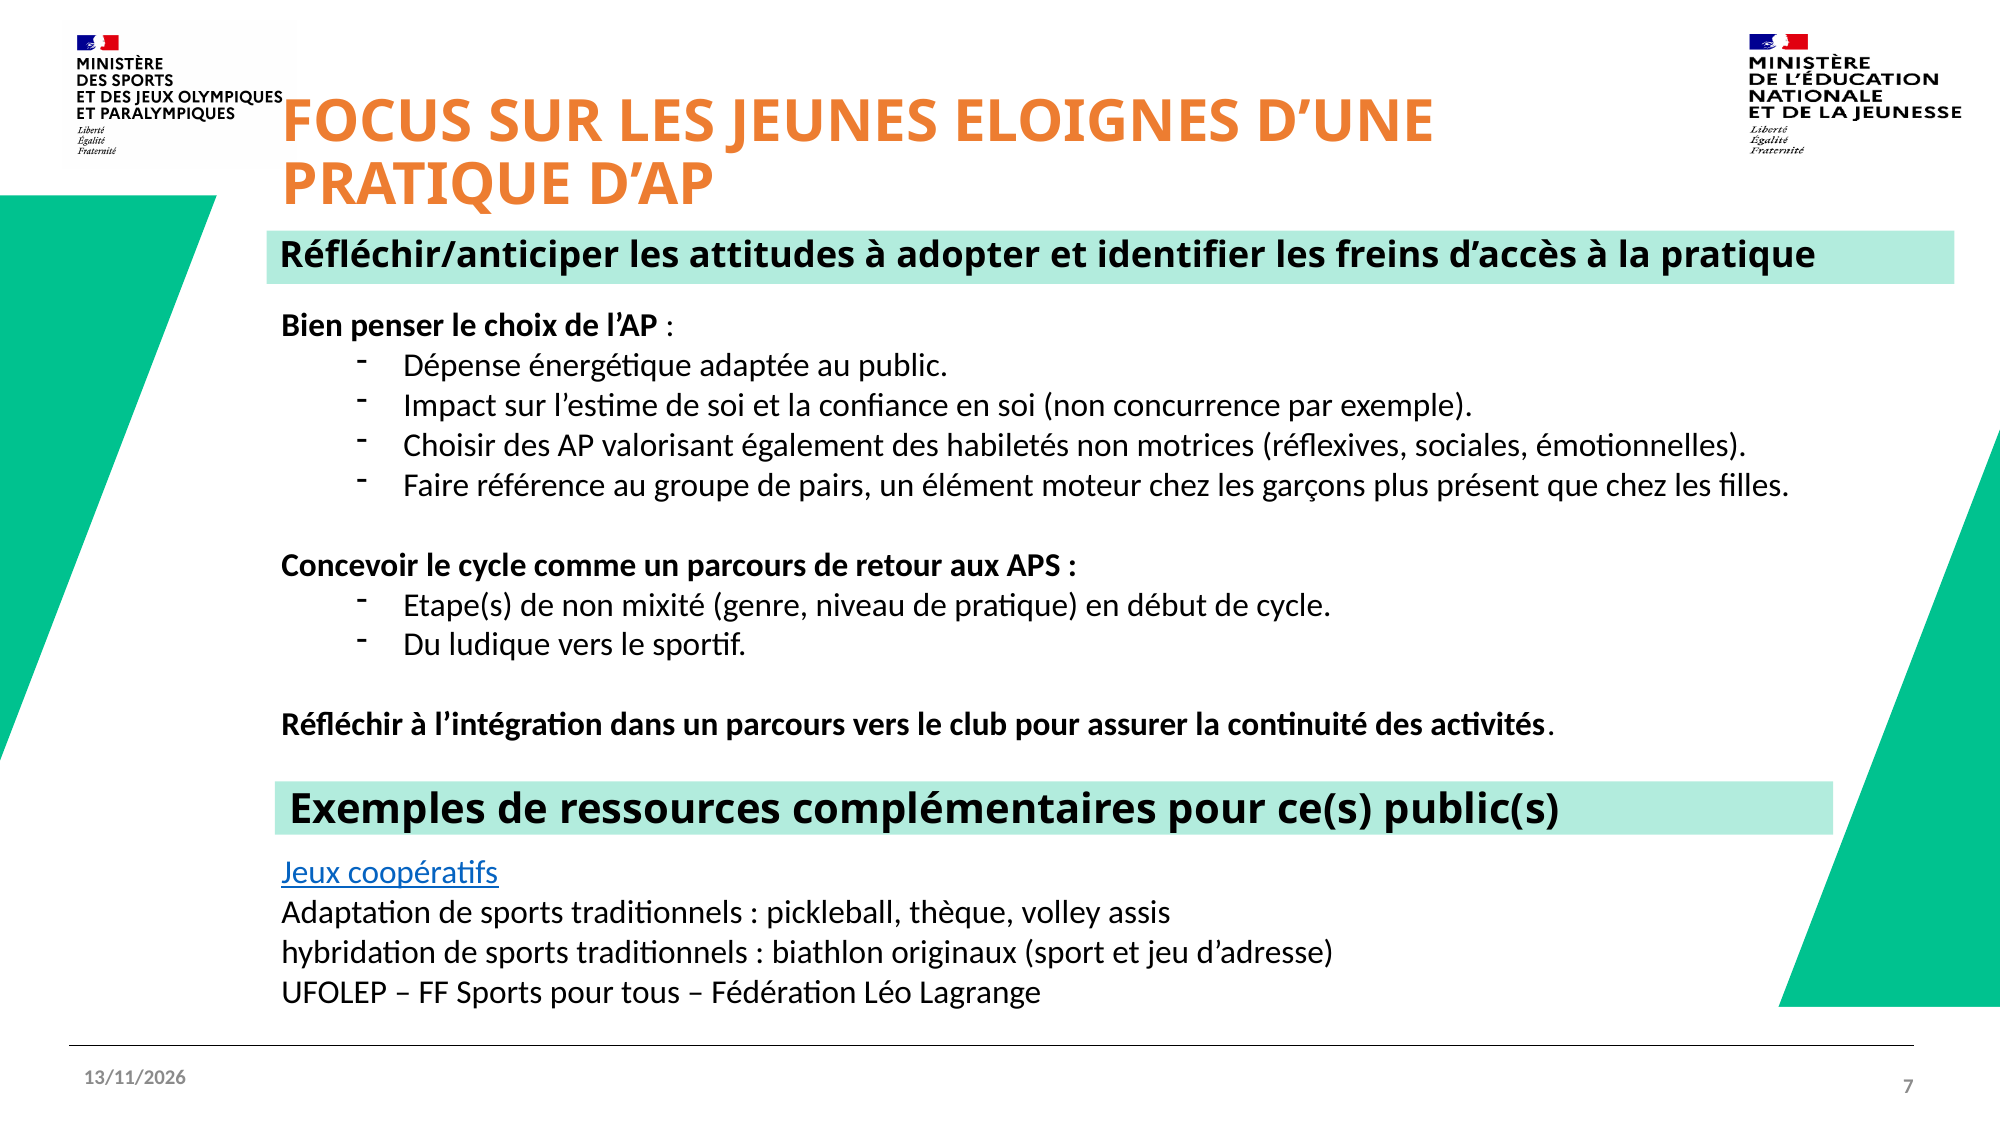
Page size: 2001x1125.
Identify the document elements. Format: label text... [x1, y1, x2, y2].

title FOCUS sur les JEUNES ELOIGNES d’une pratique d’AP [266, 80, 1679, 229]
text_box Bien penser le choix de l’AP : Dépense énergétique adaptée au public. Impact sur l’estime de soi et la confiance en soi (non concurrence par exemple). Choisir des AP valorisant également des habiletés non motrices (réflexives, sociales, émotionnelles). Faire référence au groupe de pairs, un élément moteur chez les garçons plus présent que chez les filles. Concevoir le cycle comme un parcours de retour aux APS : Etape(s) de non mixité (genre, niveau de pratique) en début de cycle. Du ludique vers le sportif. Réfléchir à l’intégration dans un parcours vers le club pour assurer la continuité des activités. [266, 295, 2000, 750]
picture [1749, 34, 1963, 155]
text_box Exemples de ressources complémentaires pour ce(s) public(s) [274, 781, 1834, 835]
text_box Jeux coopératifs Adaptation de sports traditionnels : pickleball, thèque, volley assis hybridation de sports traditionnels : biathlon originaux (sport et jeu d’adresse) UFOLEP – FF Sports pour tous – Fédération Léo Lagrange [266, 843, 1783, 1018]
text_box Réfléchir/anticiper les attitudes à adopter et identifier les freins d’accès à la pratique [266, 230, 1955, 284]
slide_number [69, 1046, 519, 1107]
slide_number 7 [1618, 1046, 1914, 1125]
picture [62, 20, 297, 169]
